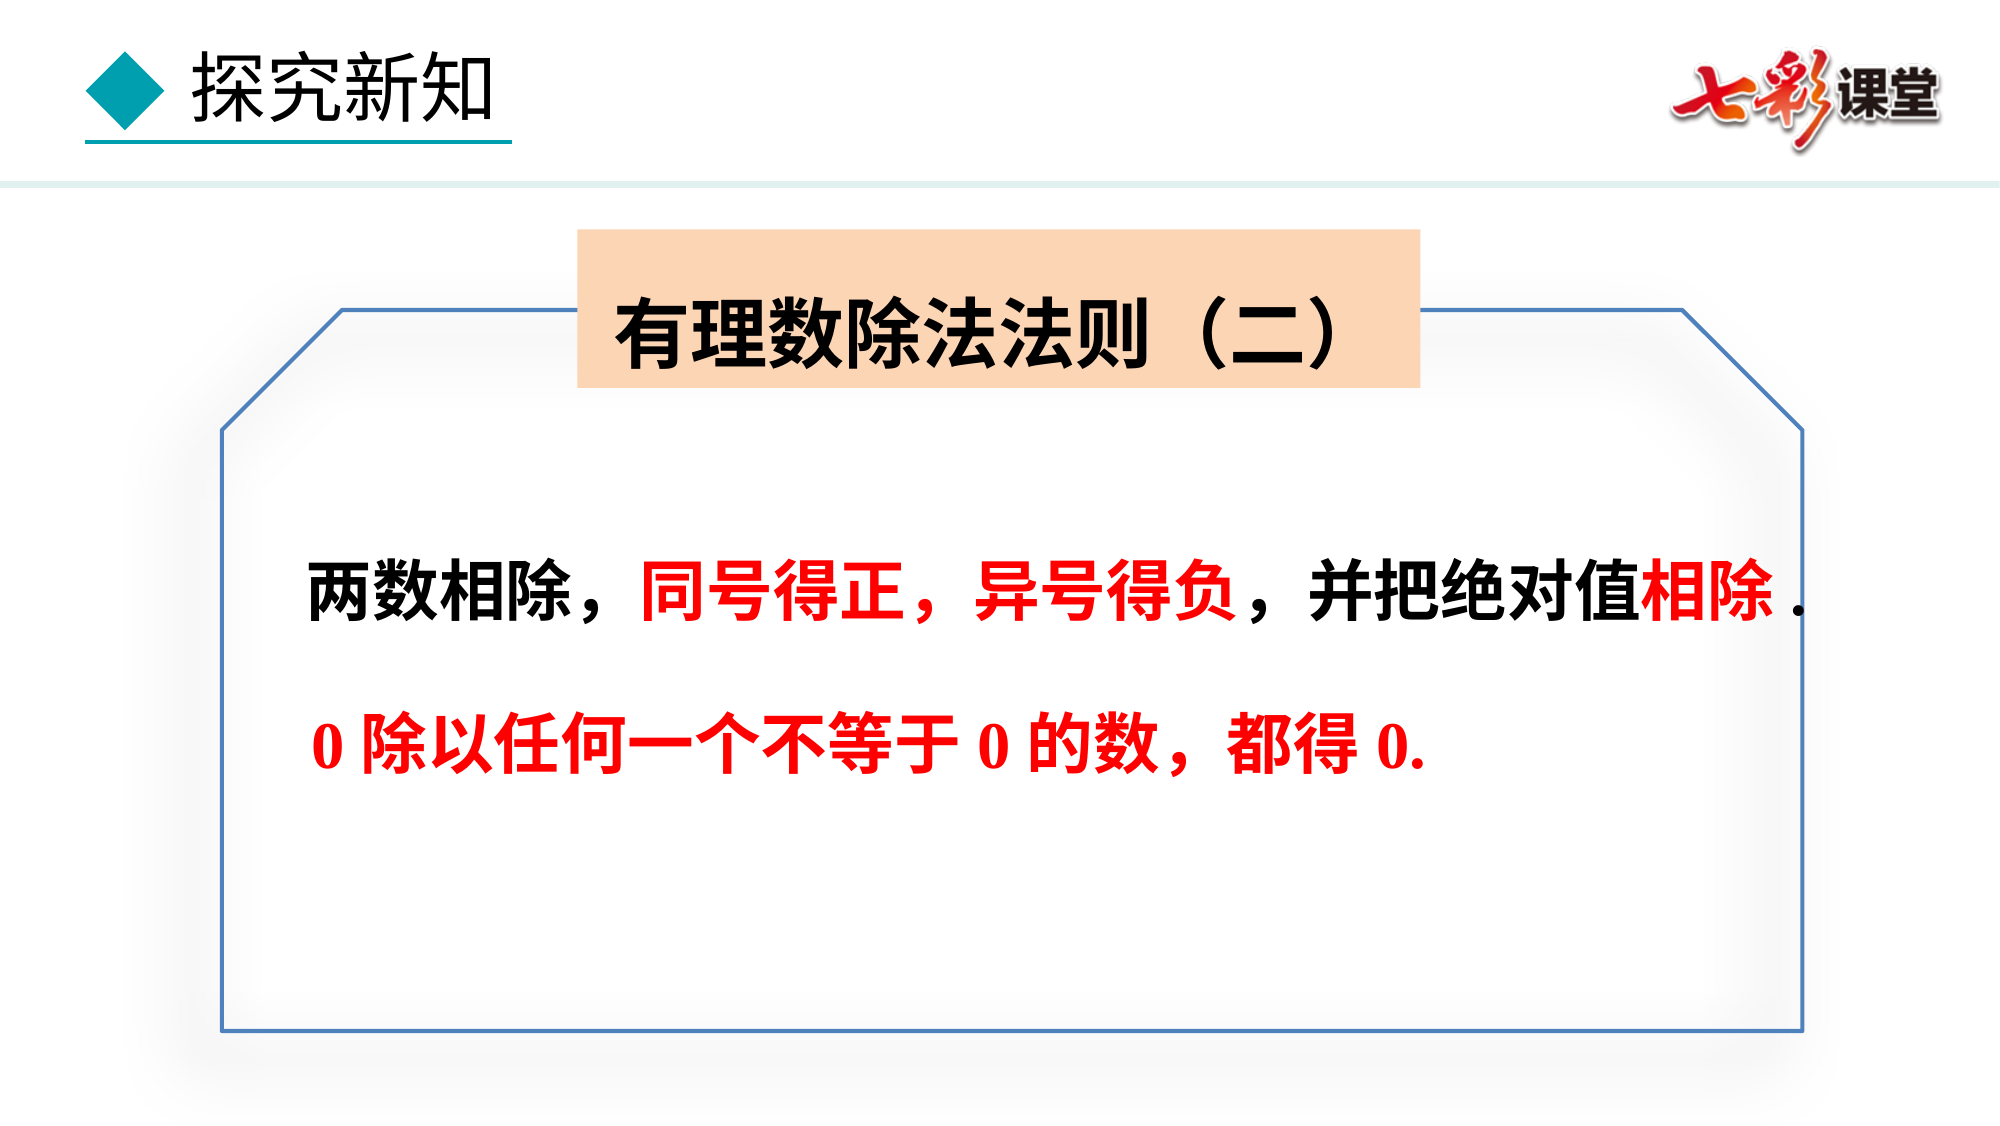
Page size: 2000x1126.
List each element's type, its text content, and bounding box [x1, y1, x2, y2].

picture [1666, 42, 1948, 157]
text_box 有理数除法法则（二） [577, 229, 1421, 388]
text_box [219, 307, 1805, 1034]
text_box 两数相除，同号得正，异号得负，并把绝对值相除. 0除以任何一个不等于0的数，都得0. [224, 498, 1798, 792]
